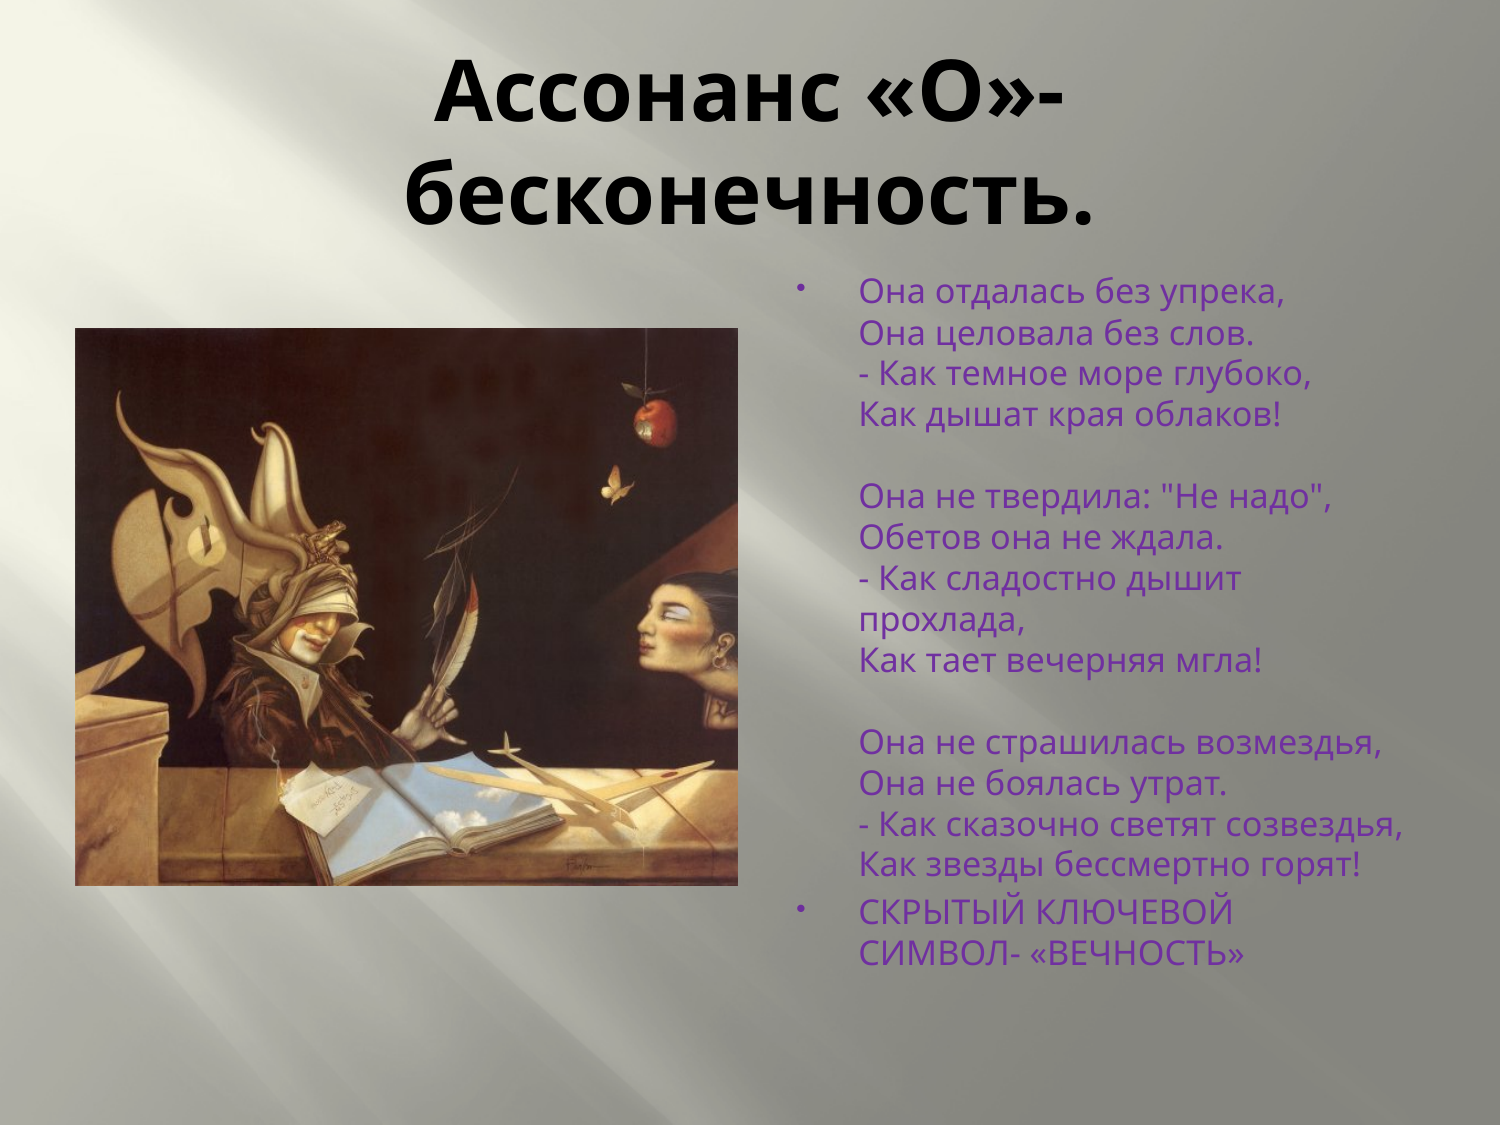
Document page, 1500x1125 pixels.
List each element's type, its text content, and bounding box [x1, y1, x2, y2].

title Ассонанс «О»- бесконечность. [75, 45, 1425, 233]
list Она отдалась без упрека, Она целовала без слов. - Как темное море глубоко, Как дышат края облаков! Она не твердила: "Не надо", Обетов она не ждала. - Как сладостно дышит прохлада, Как тает вечерняя мгла! Она не страшилась возмездья, Она не боялась утрат. - Как сказочно светят созвездья, Как звезды бессмертно горят! СКРЫТЫЙ КЛЮЧЕВОЙ СИМВОЛ- «ВЕЧНОСТЬ» [762, 262, 1425, 1005]
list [74, 327, 738, 886]
